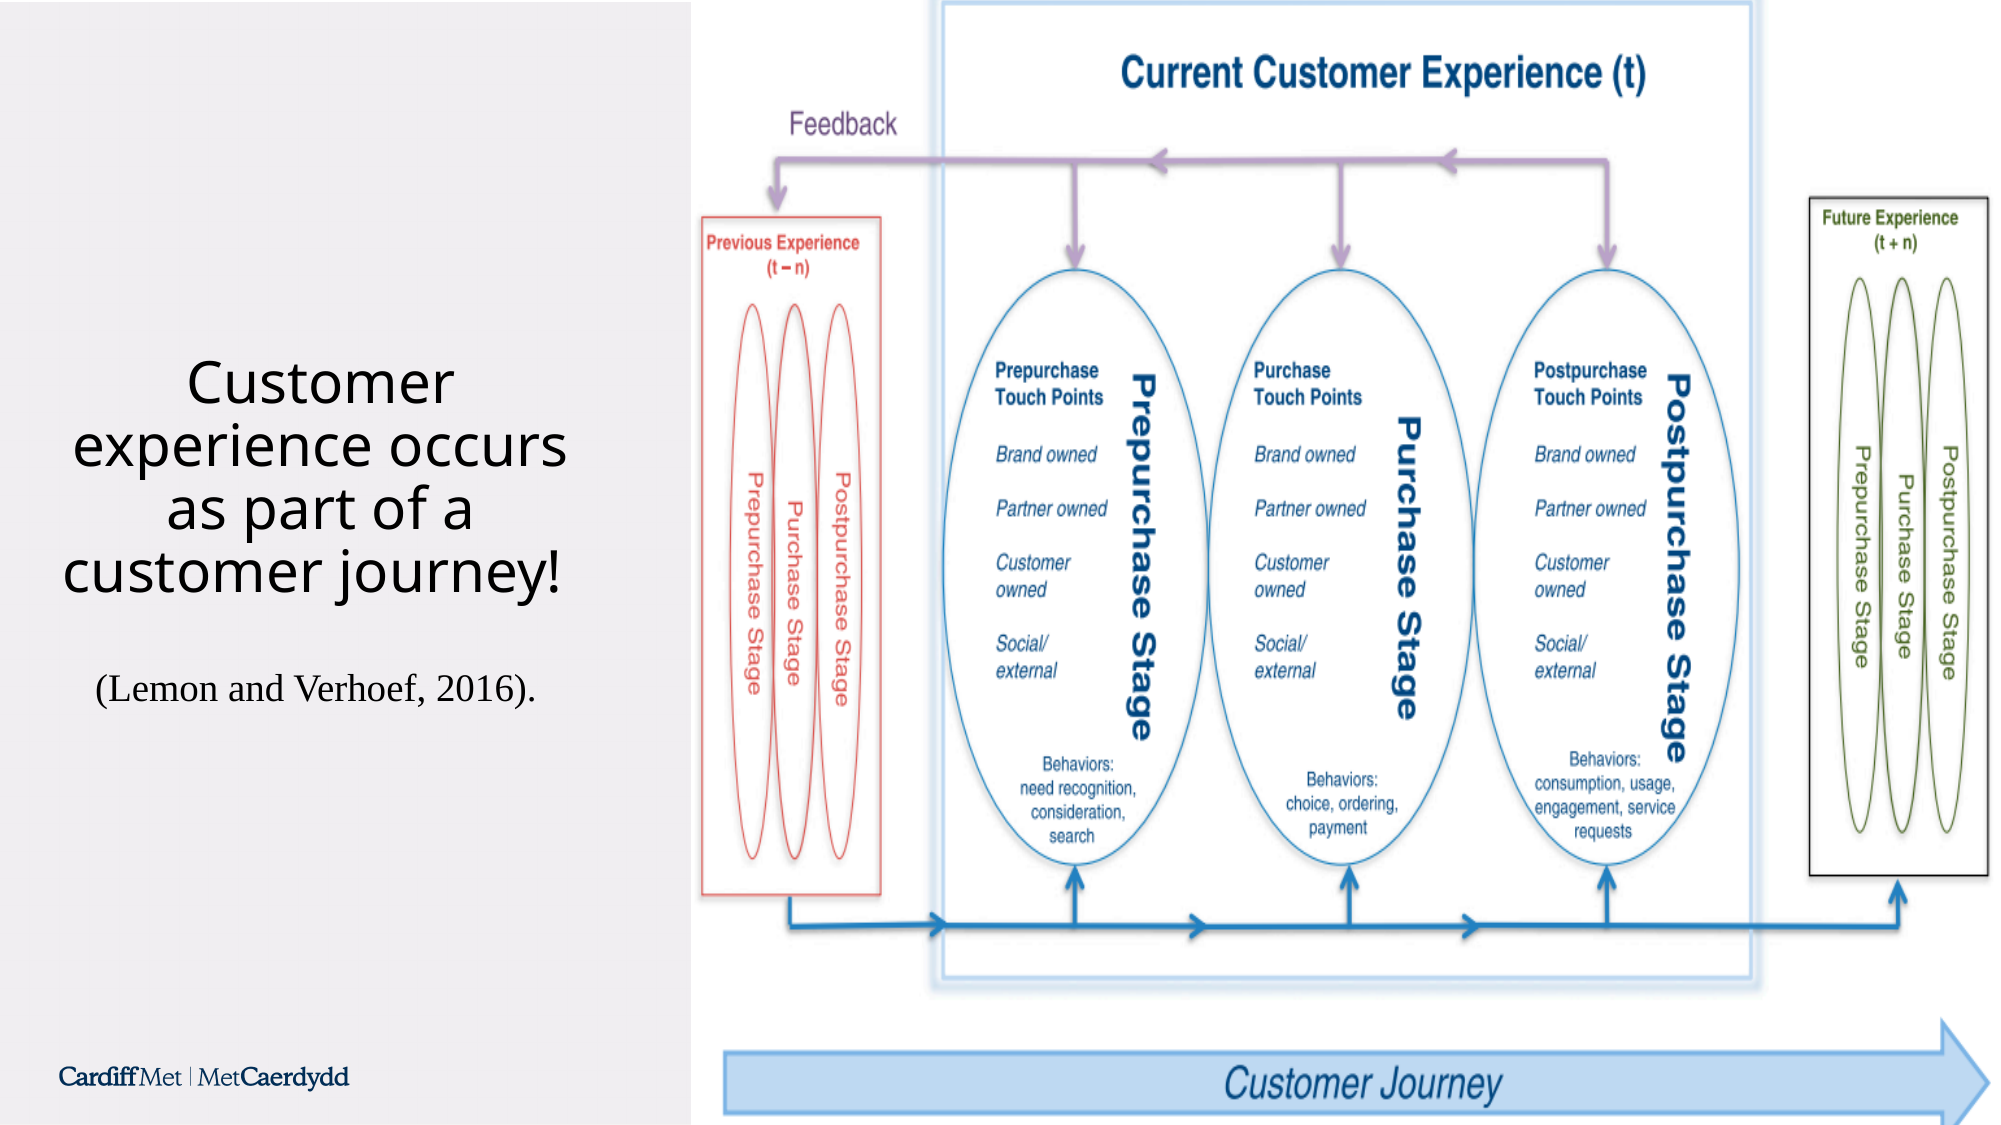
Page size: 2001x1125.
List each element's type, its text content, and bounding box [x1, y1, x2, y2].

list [691, 0, 2000, 1125]
title Customer experience occurs as part of a customer journey! (Lemon and Verhoef, 2016). [41, 322, 600, 741]
picture [0, 2, 691, 1125]
